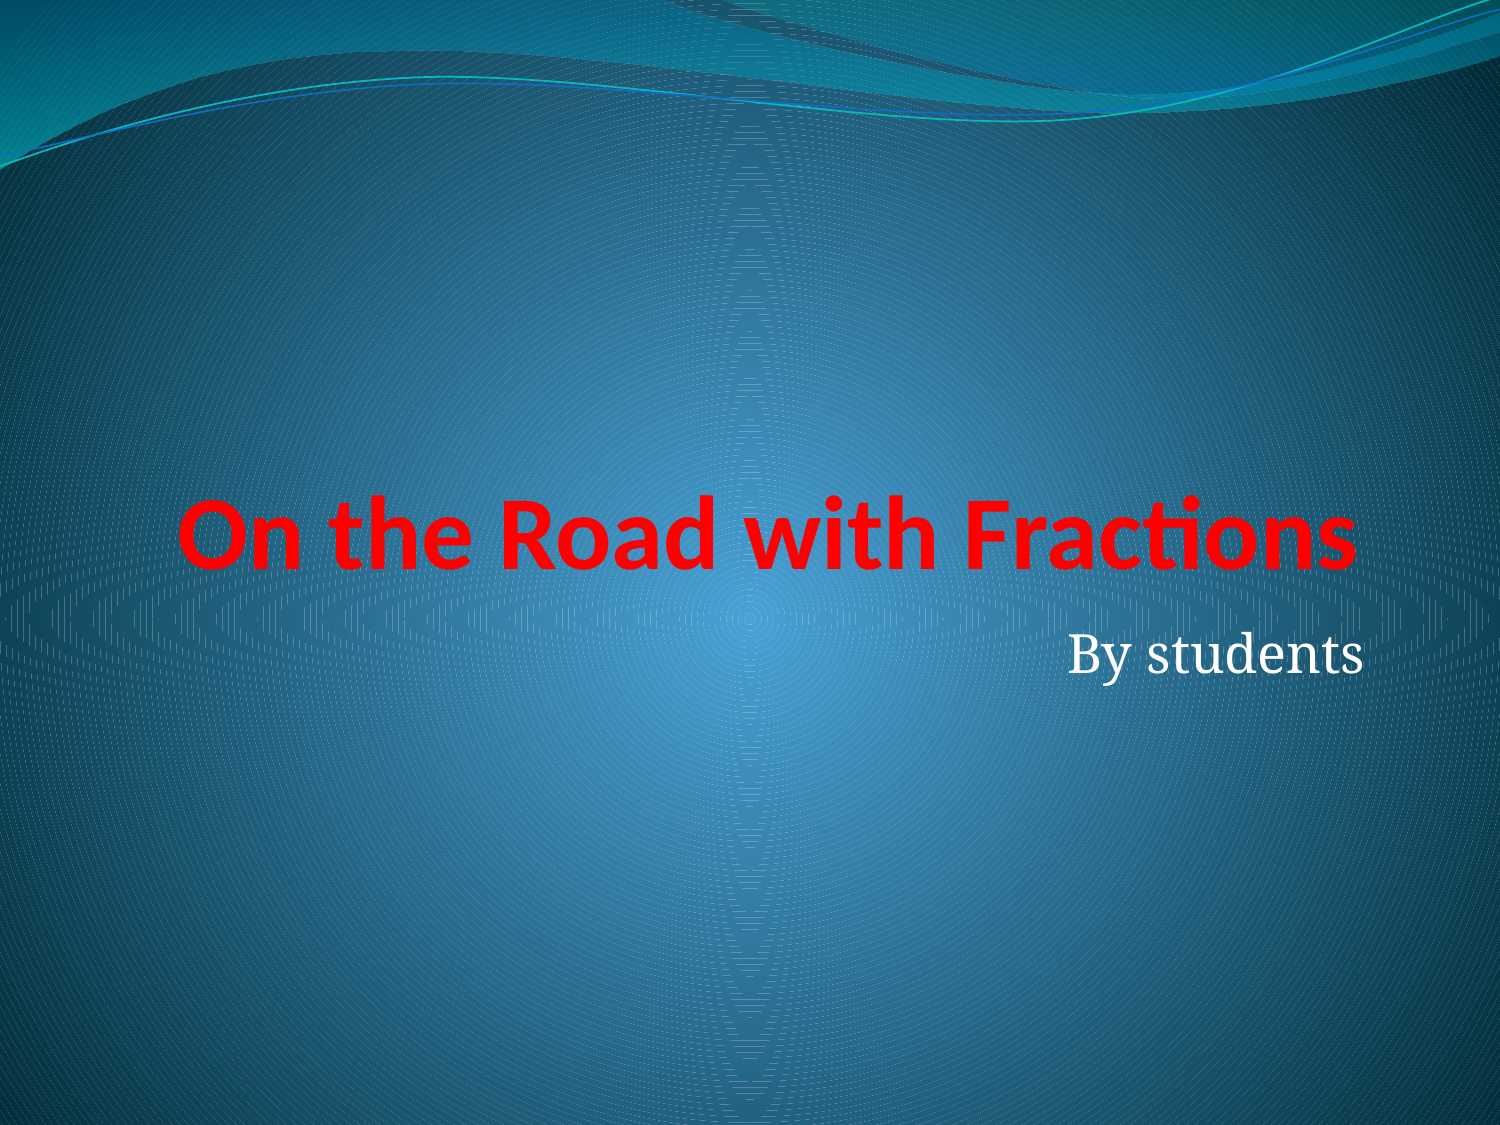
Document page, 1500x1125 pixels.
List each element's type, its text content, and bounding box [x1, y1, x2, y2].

title On the Road with Fractions [112, 362, 1363, 591]
subtitle By students [87, 612, 1376, 818]
